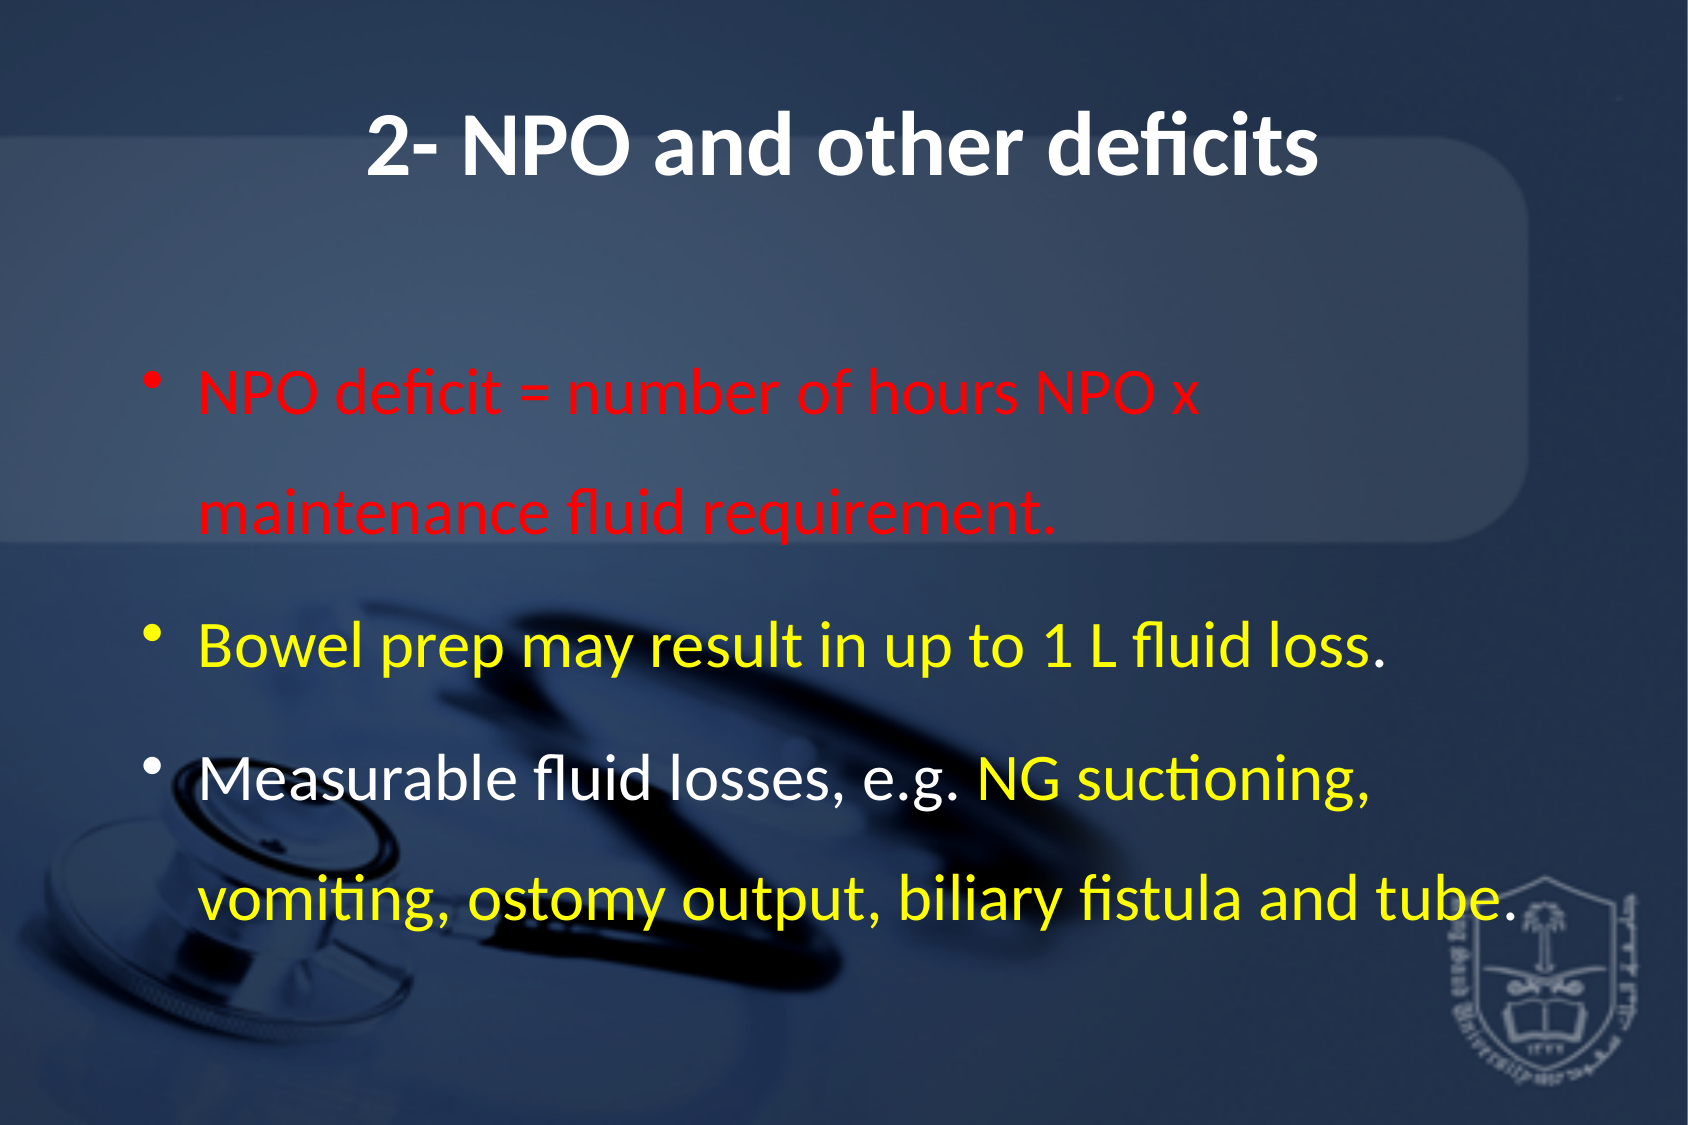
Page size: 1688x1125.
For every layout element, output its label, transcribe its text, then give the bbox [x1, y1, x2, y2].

list NPO deficit = number of hours NPO x maintenance fluid requirement. Bowel prep may result in up to 1 L fluid loss. Measurable fluid losses, e.g. NG suctioning, vomiting, ostomy output, biliary fistula and tube. [126, 299, 1561, 775]
title 2- NPO and other deficits [84, 45, 1604, 233]
picture [0, 0, 1688, 1125]
